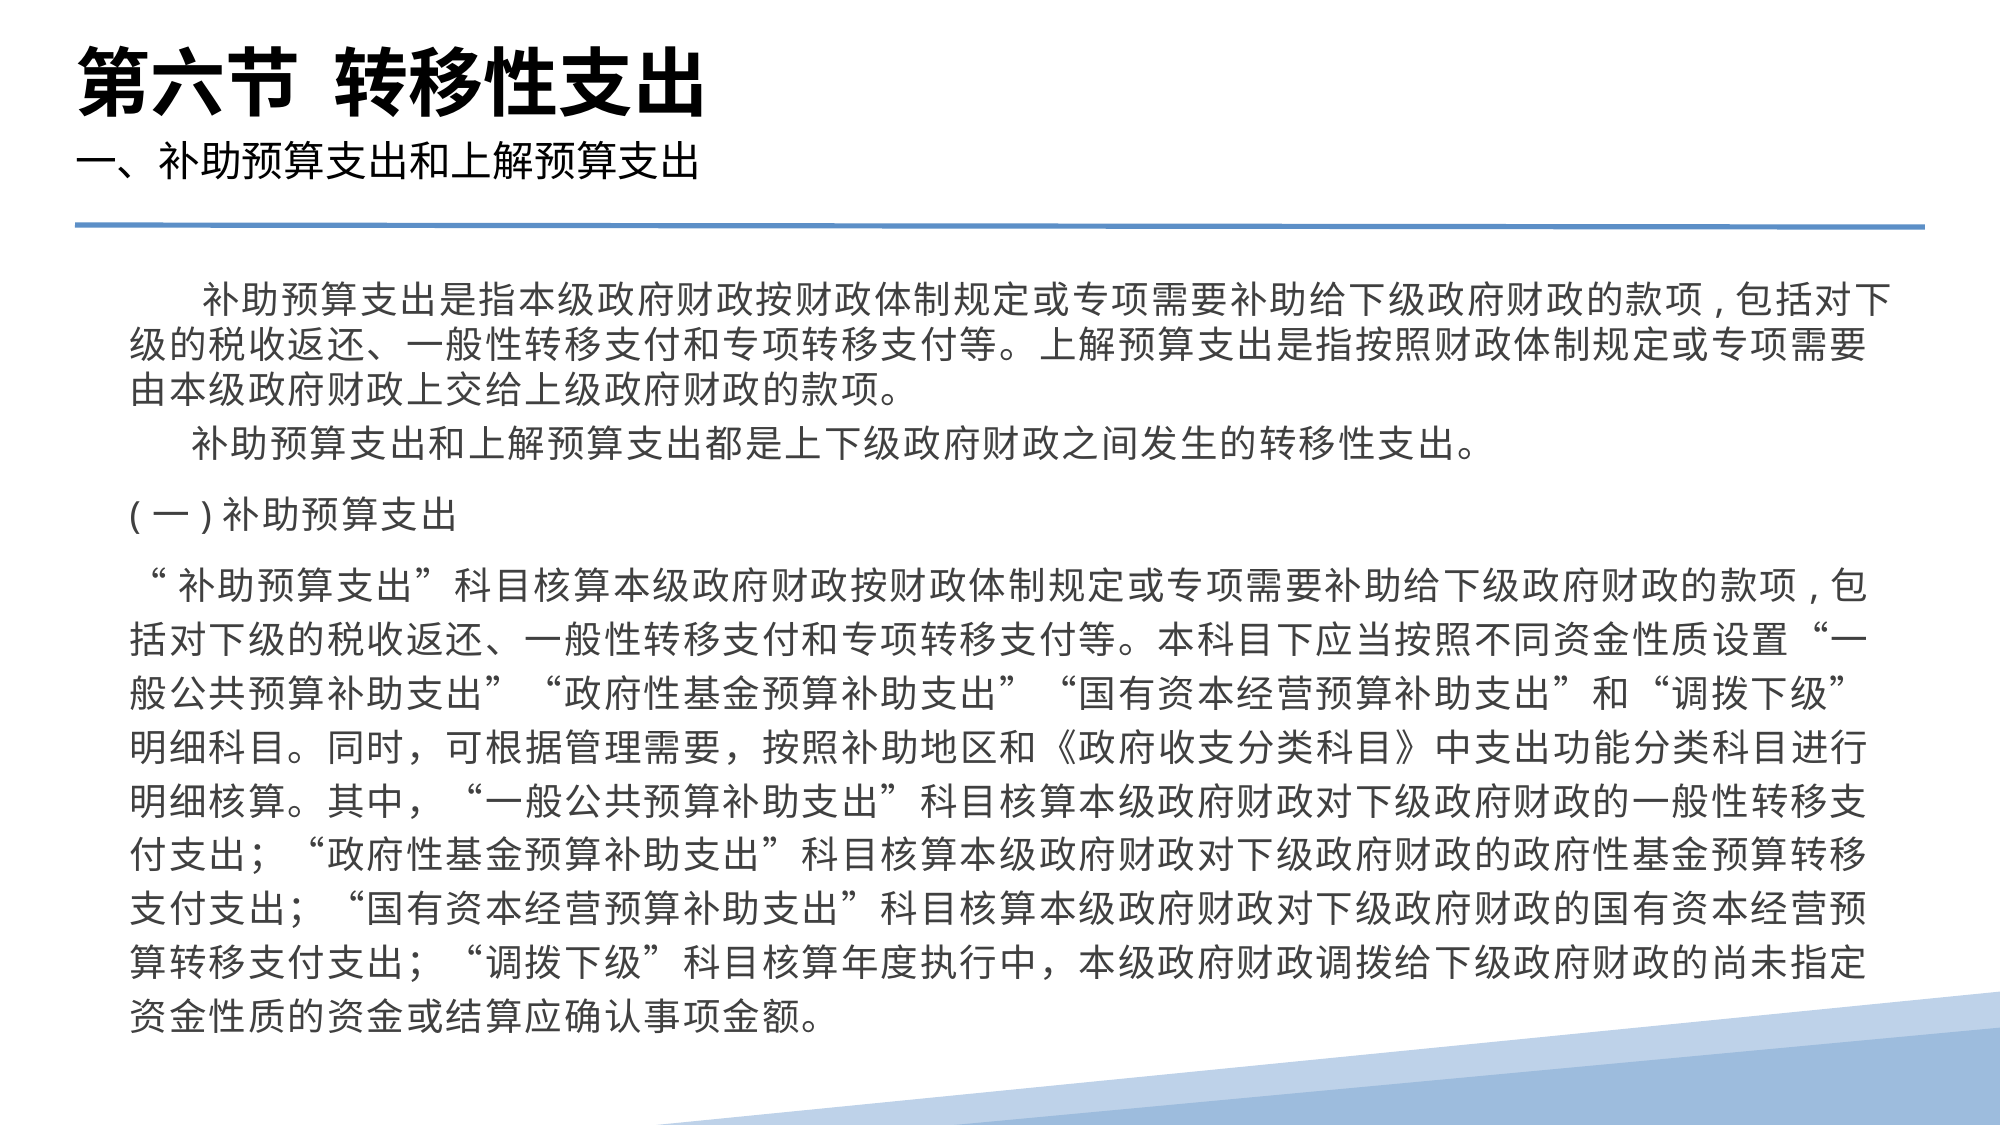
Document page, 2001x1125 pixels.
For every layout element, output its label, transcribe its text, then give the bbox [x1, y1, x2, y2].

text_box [656, 991, 2000, 1125]
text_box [74, 224, 1925, 228]
text_box 一、补助预算支出和上解预算支出 [75, 124, 1925, 200]
text_box 补助预算支出是指本级政府财政按财政体制规定或专项需要补助给下级政府财政的款项,包括对下级的税收返还、一般性转移支付和专项转移支付等。上解预算支出是指按照财政体制规定或专项需要由本级政府财政上交给上级政府财政的款项。 补助预算支出和上解预算支出都是上下级政府财政之间发生的转移性支出。 (一)补助预算支出 “补助预算支出”科目核算本级政府财政按财政体制规定或专项需要补助给下级政府财政的款项,包括对下级的税收返还、一般性转移支付和专项转移支付等。本科目下应当按照不同资金性质设置“一般公共预算补助支出”“政府性基金预算补助支出”“国有资本经营预算补助支出”和“调拨下级”明细科目。同时，可根据管理需要，按照补助地区和《政府收支分类科目》中支出功能分类科目进行明细核算。其中，“一般公共预算补助支出”科目核算本级政府财政对下级政府财政的一般性转移支付支出；“政府性基金预算补助支出”科目核算本级政府财政对下级政府财政的政府性基金预算转移支付支出；“国有资本经营预算补助支出”科目核算本级政府财政对下级政府财政的国有资本经营预算转移支付支出；“调拨下级”科目核算年度执行中，本级政府财政调拨给下级政府财政的尚未指定资金性质的资金或结算应确认事项金额。 [119, 244, 1914, 1071]
text_box 第六节 转移性支出 [75, 24, 1925, 124]
